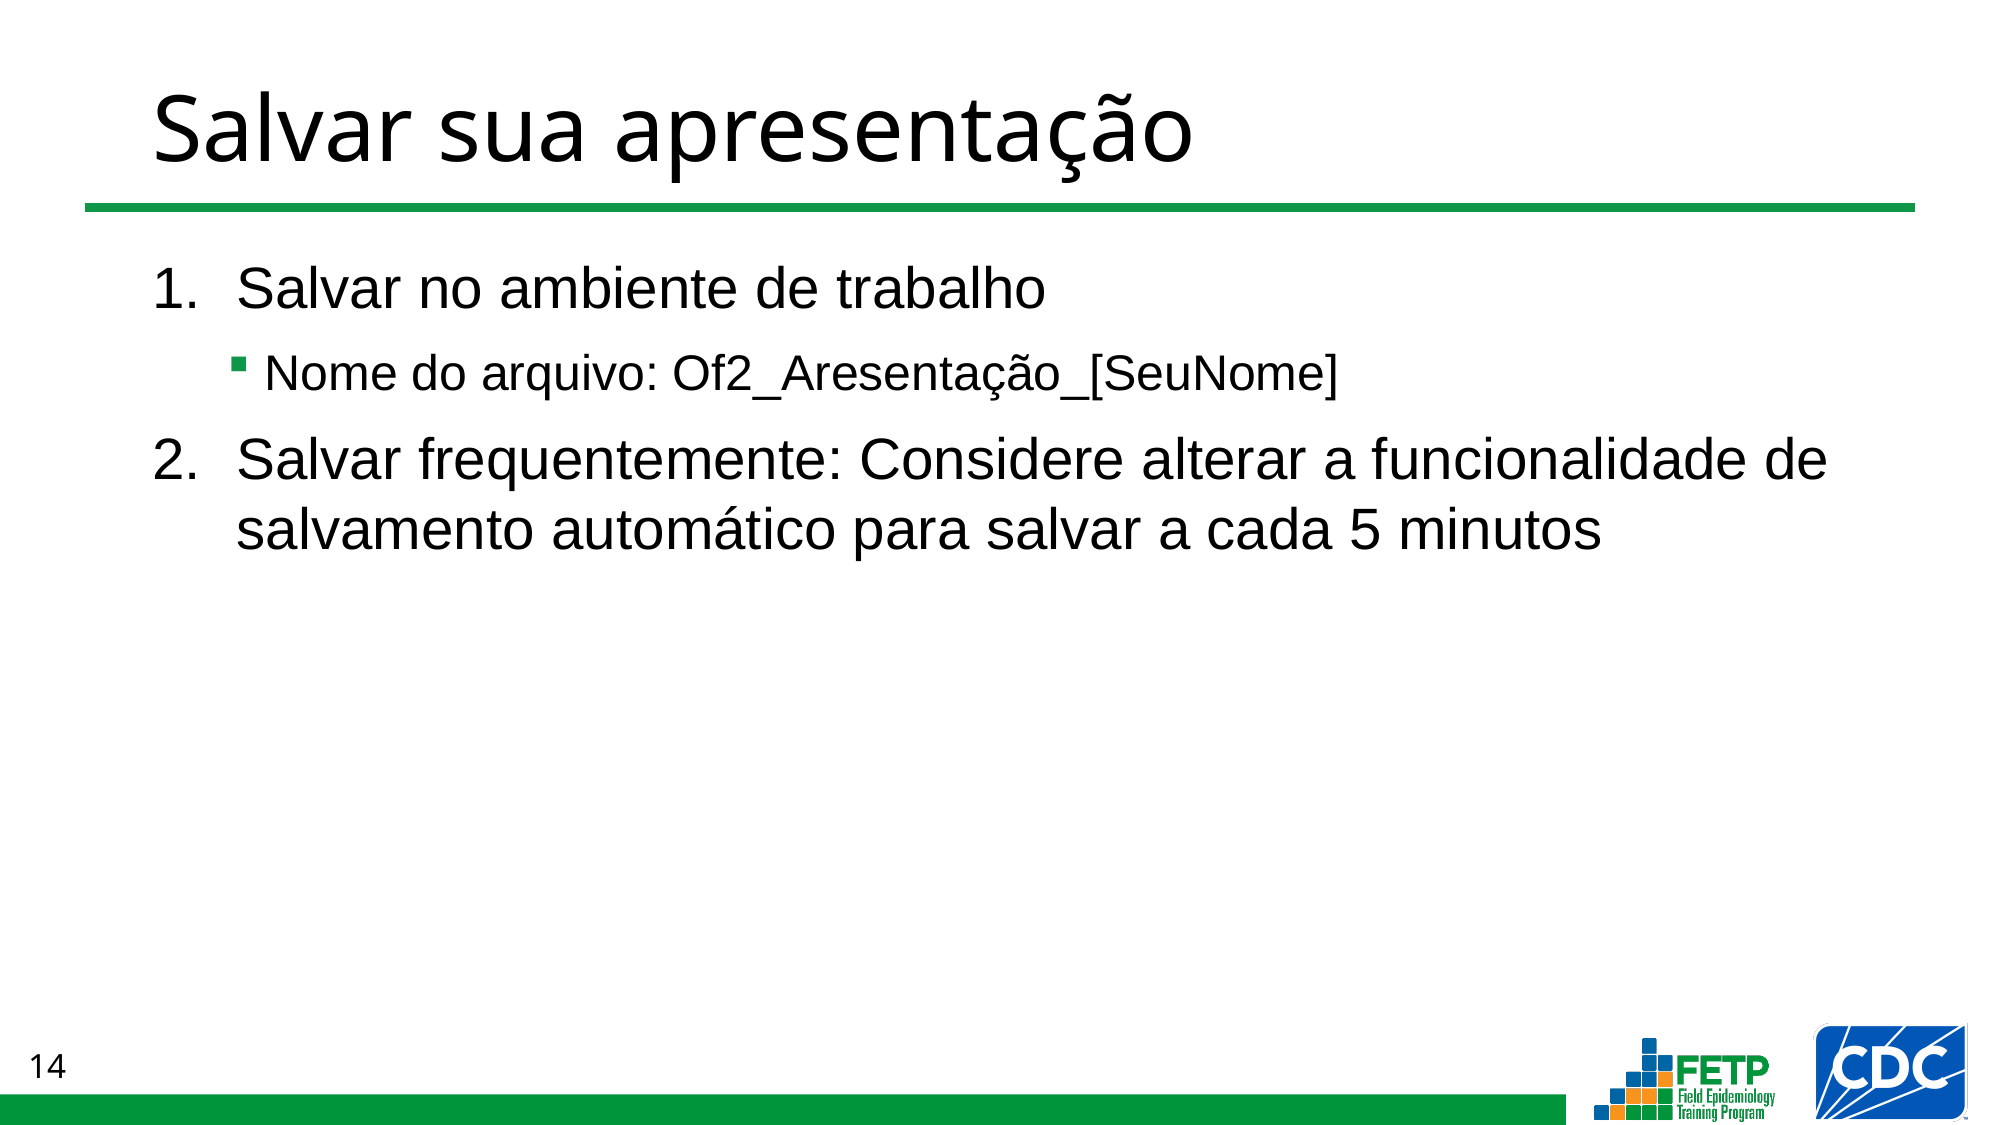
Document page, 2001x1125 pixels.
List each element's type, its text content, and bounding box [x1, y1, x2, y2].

picture [1813, 1023, 1968, 1122]
title Salvar sua apresentação [137, 75, 1863, 207]
list Salvar no ambiente de trabalho Nome do arquivo: Of2_Aresentação_[SeuNome] Salvar frequentemente: Considere alterar a funcionalidade de salvamento automático para salvar a cada 5 minutos [137, 242, 1863, 1004]
picture [1594, 1038, 1775, 1122]
